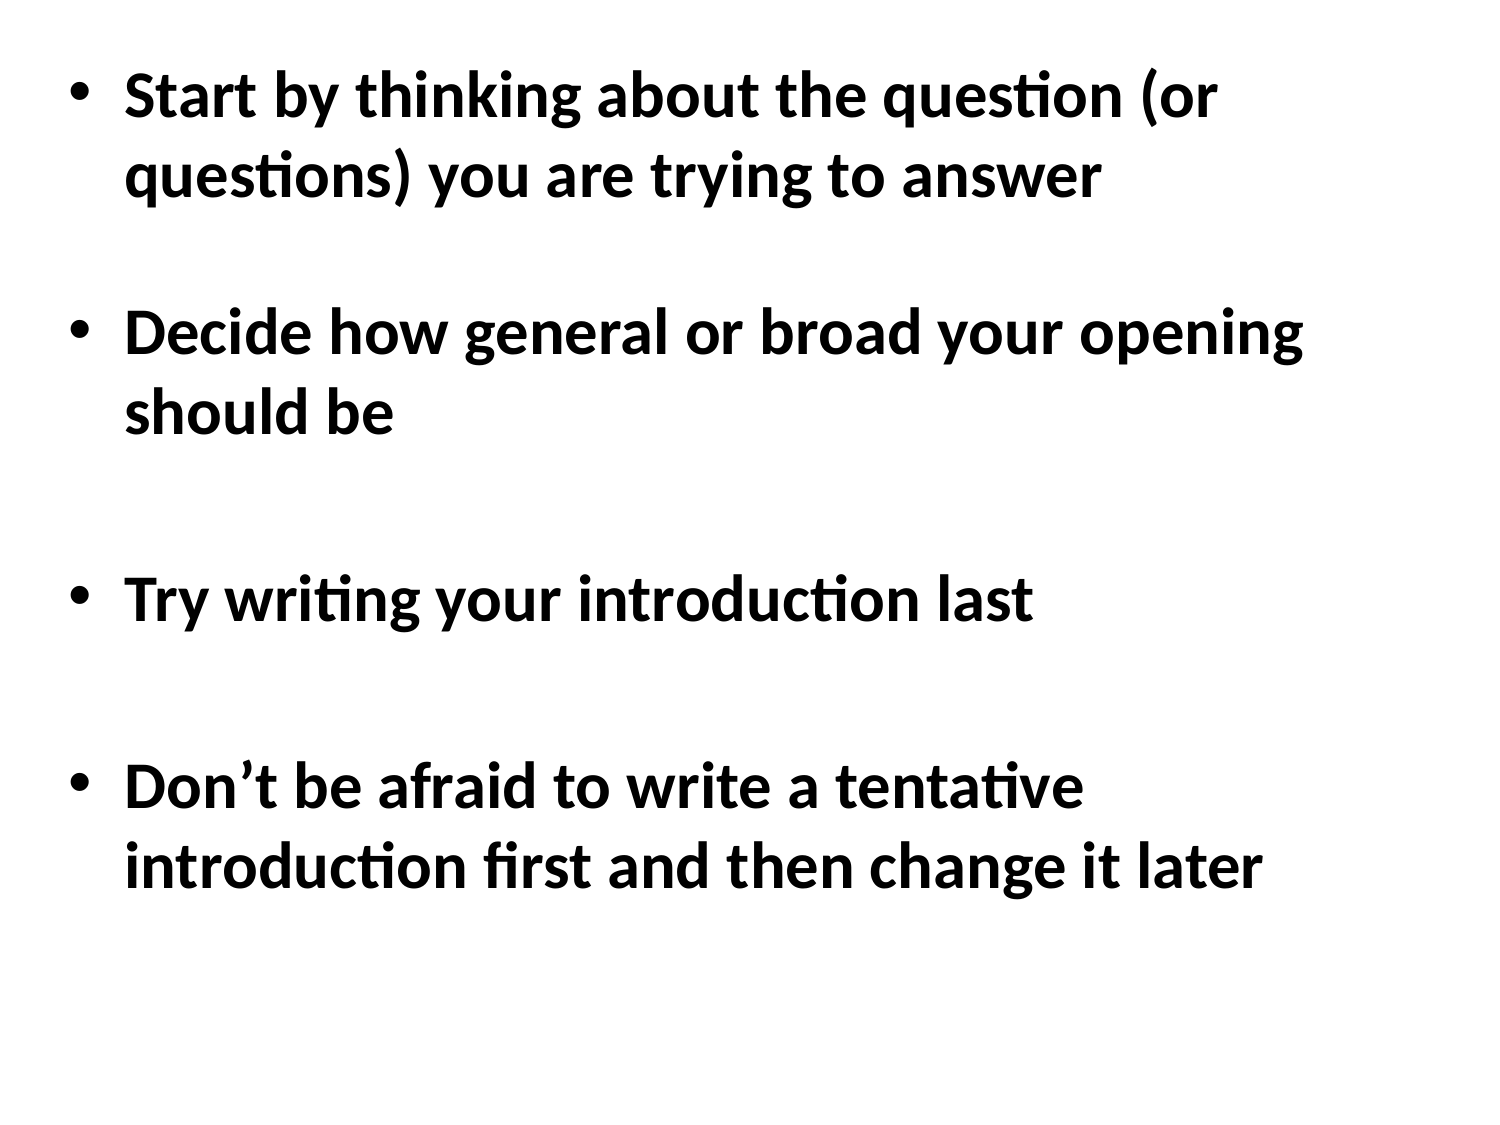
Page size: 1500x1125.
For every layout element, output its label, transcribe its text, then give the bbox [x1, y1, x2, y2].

list Start by thinking about the question (or questions) you are trying to answer Decide how general or broad your opening should be Try writing your introduction last Don’t be afraid to write a tentative introduction first and then change it later [53, 42, 1404, 1024]
